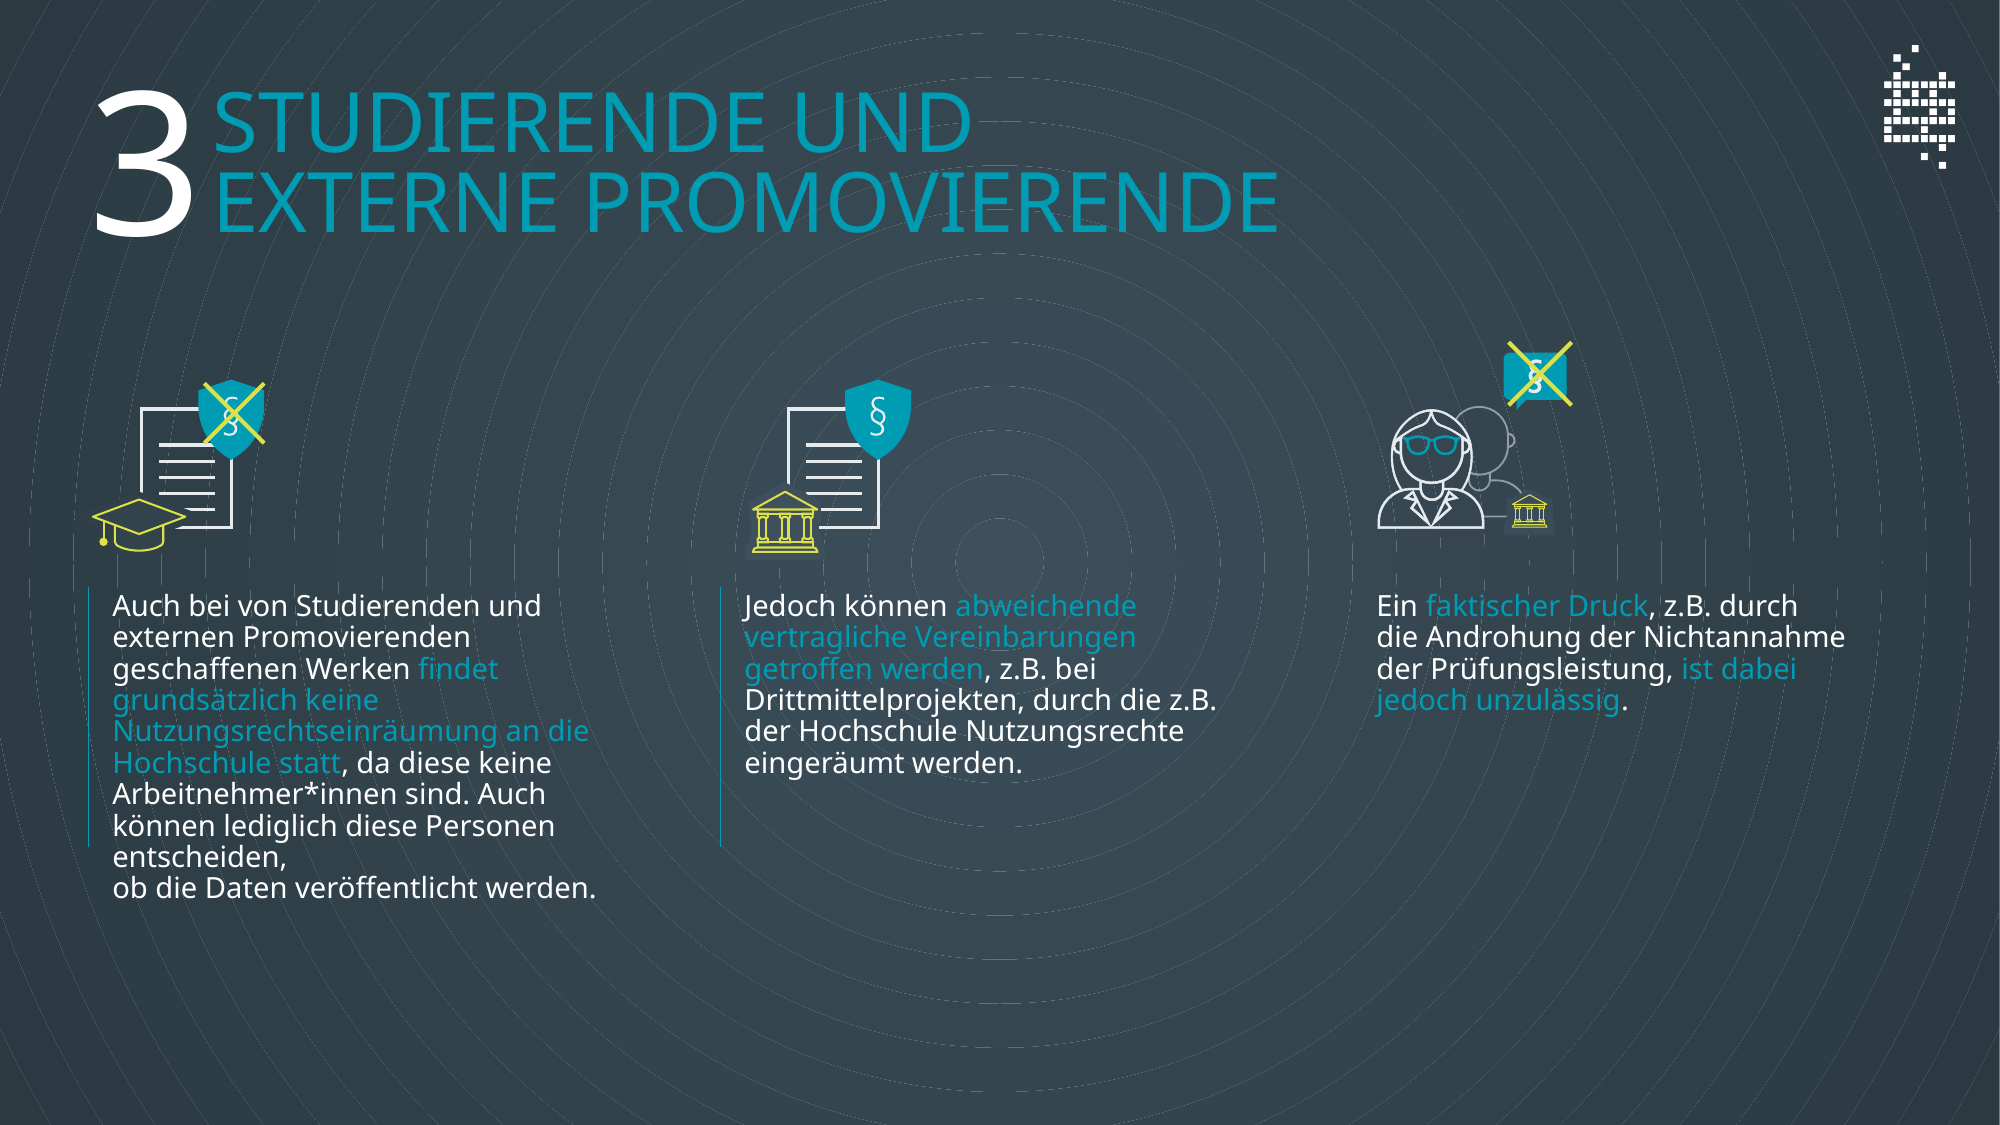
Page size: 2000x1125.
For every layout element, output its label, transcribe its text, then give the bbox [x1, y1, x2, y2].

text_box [1377, 409, 1485, 529]
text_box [1508, 341, 1572, 406]
title Studierende und externe Promovierende [88, 88, 1911, 402]
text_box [751, 490, 819, 554]
list Jedoch können abweichende vertragliche Vereinbarungen getroffen werden, z.B. bei Drittmittelprojekten, durch die z.B. der Hochschule Nutzungsrechte eingeräumt werden. [720, 483, 1279, 985]
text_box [1454, 405, 1548, 528]
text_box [199, 380, 262, 385]
text_box 3 [88, 35, 325, 251]
list Auch bei von Studierenden und externen Promovierenden geschaffenen Werken findet grundsätzlich keine Nutzungsrechtseinräumung an die Hochschule statt, da diese keine Arbeitnehmer*innen sind. Auch können lediglich diese Personen entscheiden, ob die Daten veröffentlicht werden. [88, 483, 647, 985]
list Ein faktischer Druck, z.B. durch die Androhung der Nichtannahme der Prüfungsleistung, ist dabei jedoch unzulässig. [1352, 483, 1911, 985]
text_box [199, 447, 262, 459]
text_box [846, 380, 909, 459]
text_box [788, 408, 879, 528]
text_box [141, 408, 232, 528]
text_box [204, 383, 265, 444]
picture [1884, 45, 1955, 169]
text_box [92, 499, 186, 551]
text_box [0, 0, 2000, 1125]
